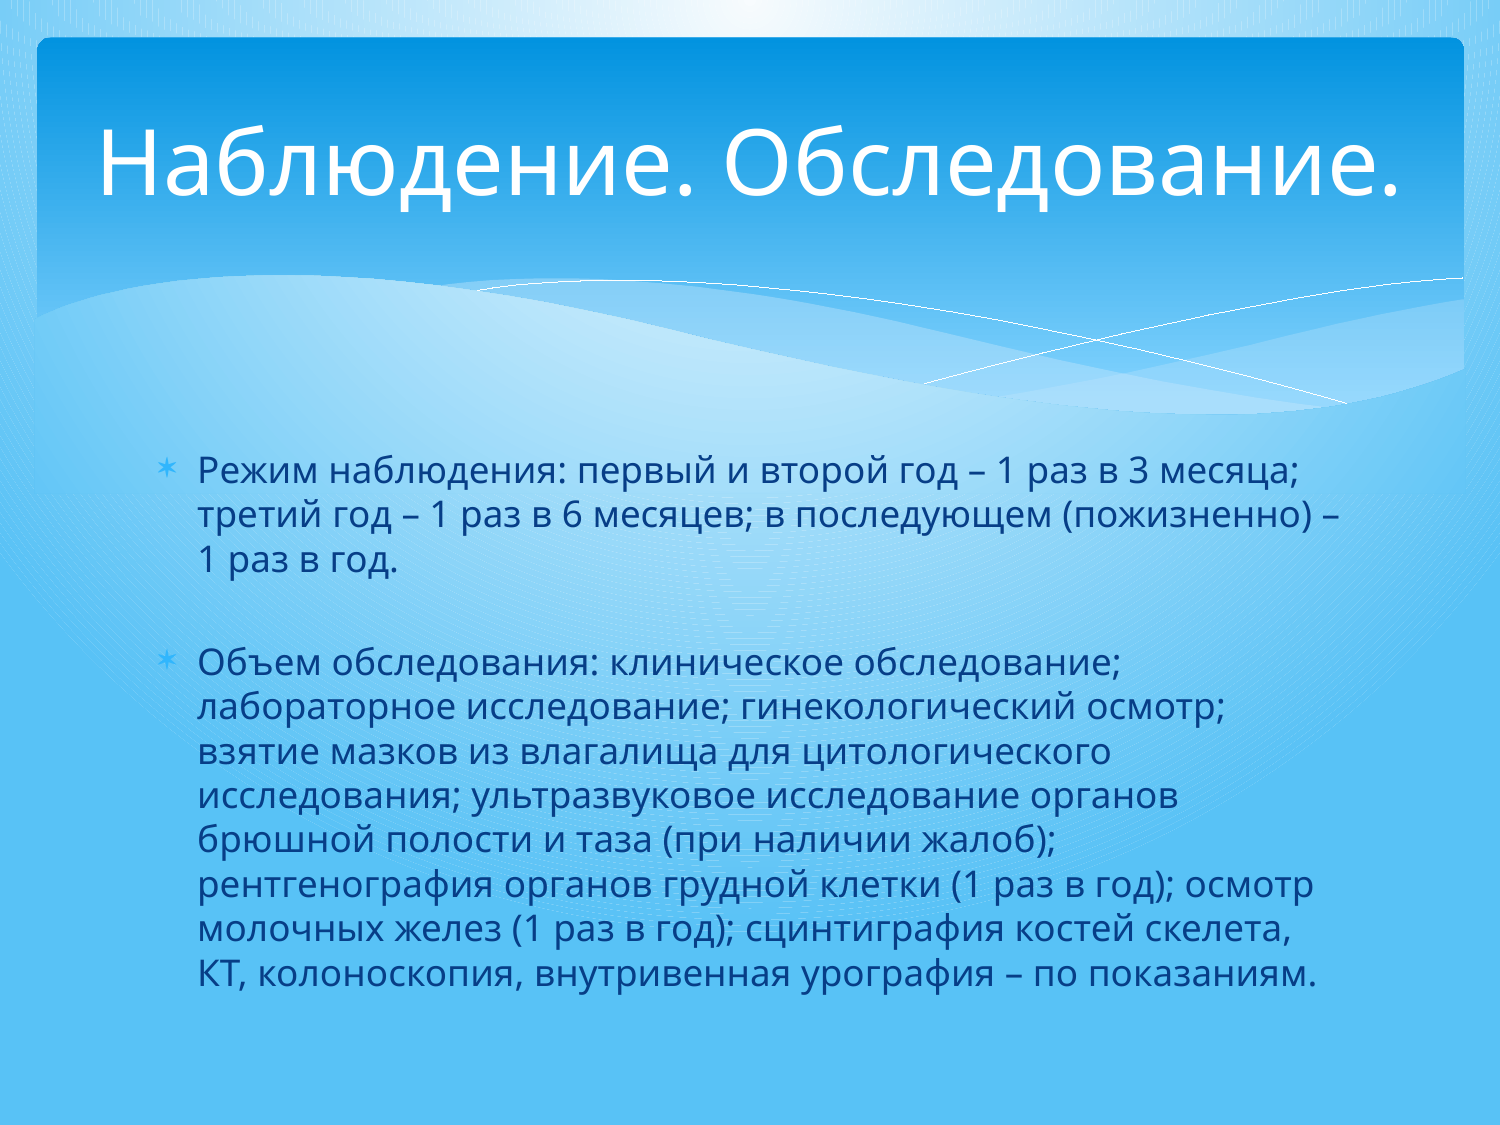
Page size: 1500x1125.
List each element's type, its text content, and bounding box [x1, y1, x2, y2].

list Режим наблюдения: первый и второй год – 1 раз в 3 месяца; третий год – 1 раз в 6 месяцев; в последующем (пожизненно) – 1 раз в год. Объем обследования: клиническое обследование; лабораторное исследование; гинекологический осмотр; взятие мазков из влагалища для цитологического исследования; ультразвуковое исследование органов брюшной полости и таза (при наличии жалоб); рентгенография органов грудной клетки (1 раз в год); осмотр молочных желез (1 раз в год); сцинтиграфия костей скелета, КТ, колоноскопия, внутривенная урография – по показаниям. [143, 438, 1359, 1005]
title Наблюдение. Обследование. [75, 55, 1425, 261]
